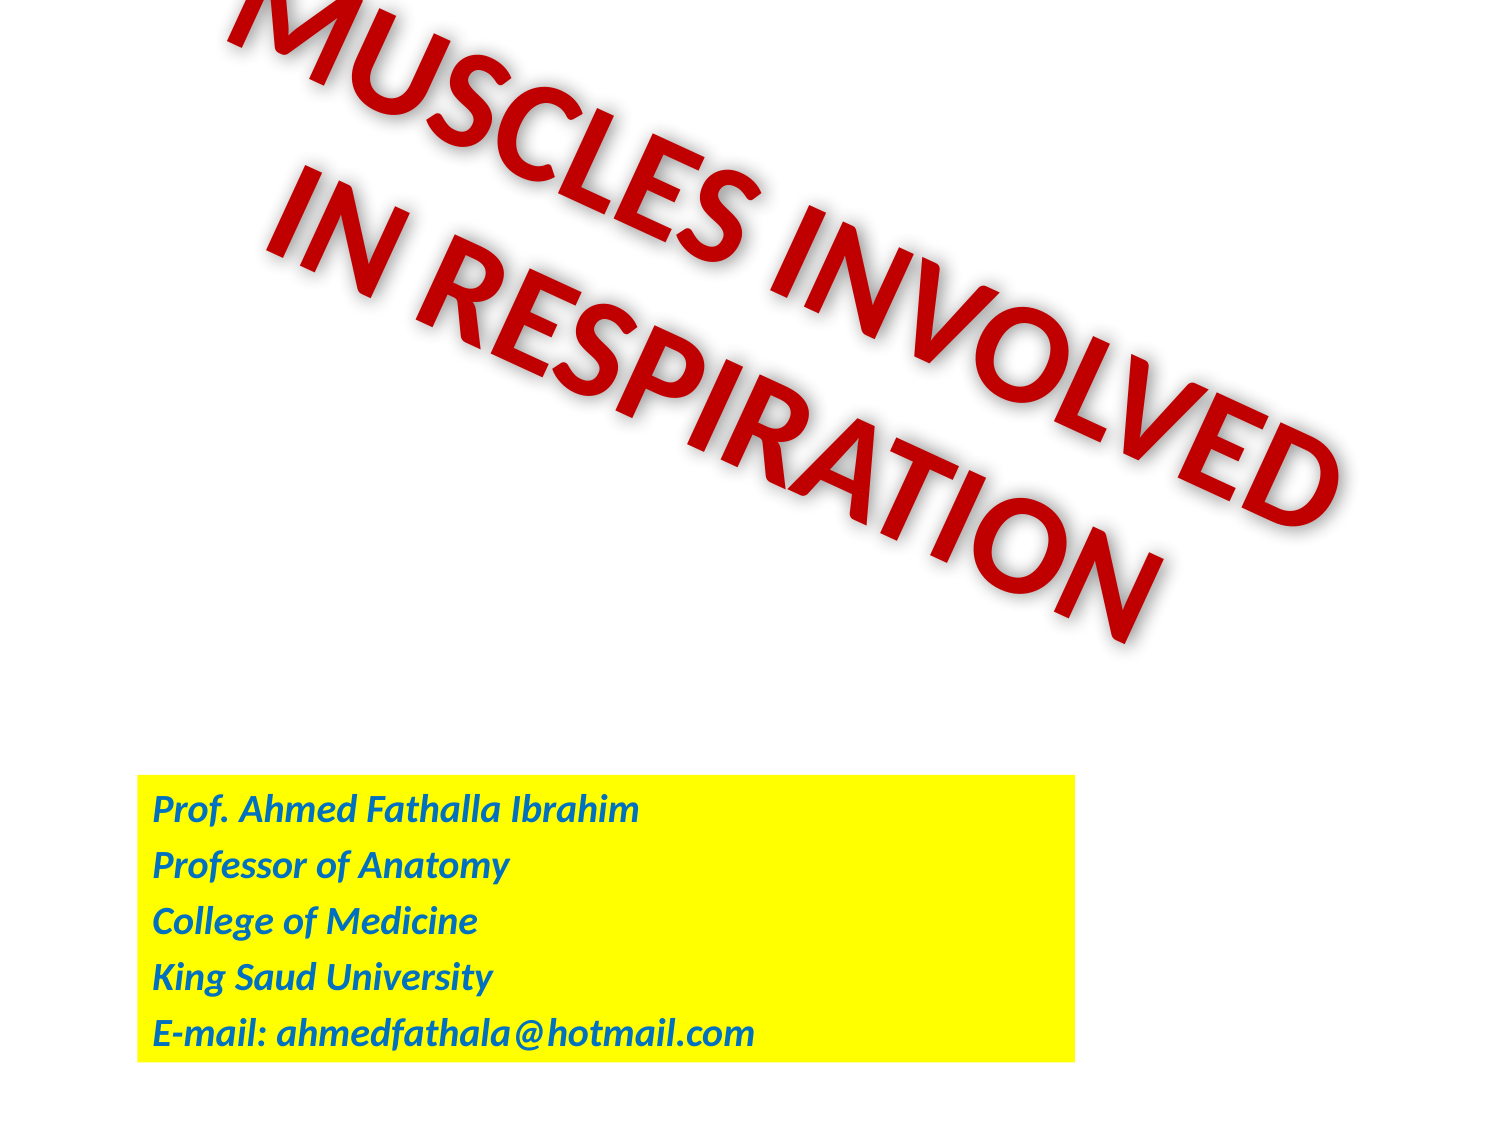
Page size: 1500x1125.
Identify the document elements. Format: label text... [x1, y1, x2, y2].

subtitle Prof. Ahmed Fathalla Ibrahim Professor of Anatomy College of Medicine King Saud University E-mail: ahmedfathala@hotmail.com [137, 774, 1075, 1063]
title MUSCLES INVOLVED IN RESPIRATION [40, 0, 1435, 879]
